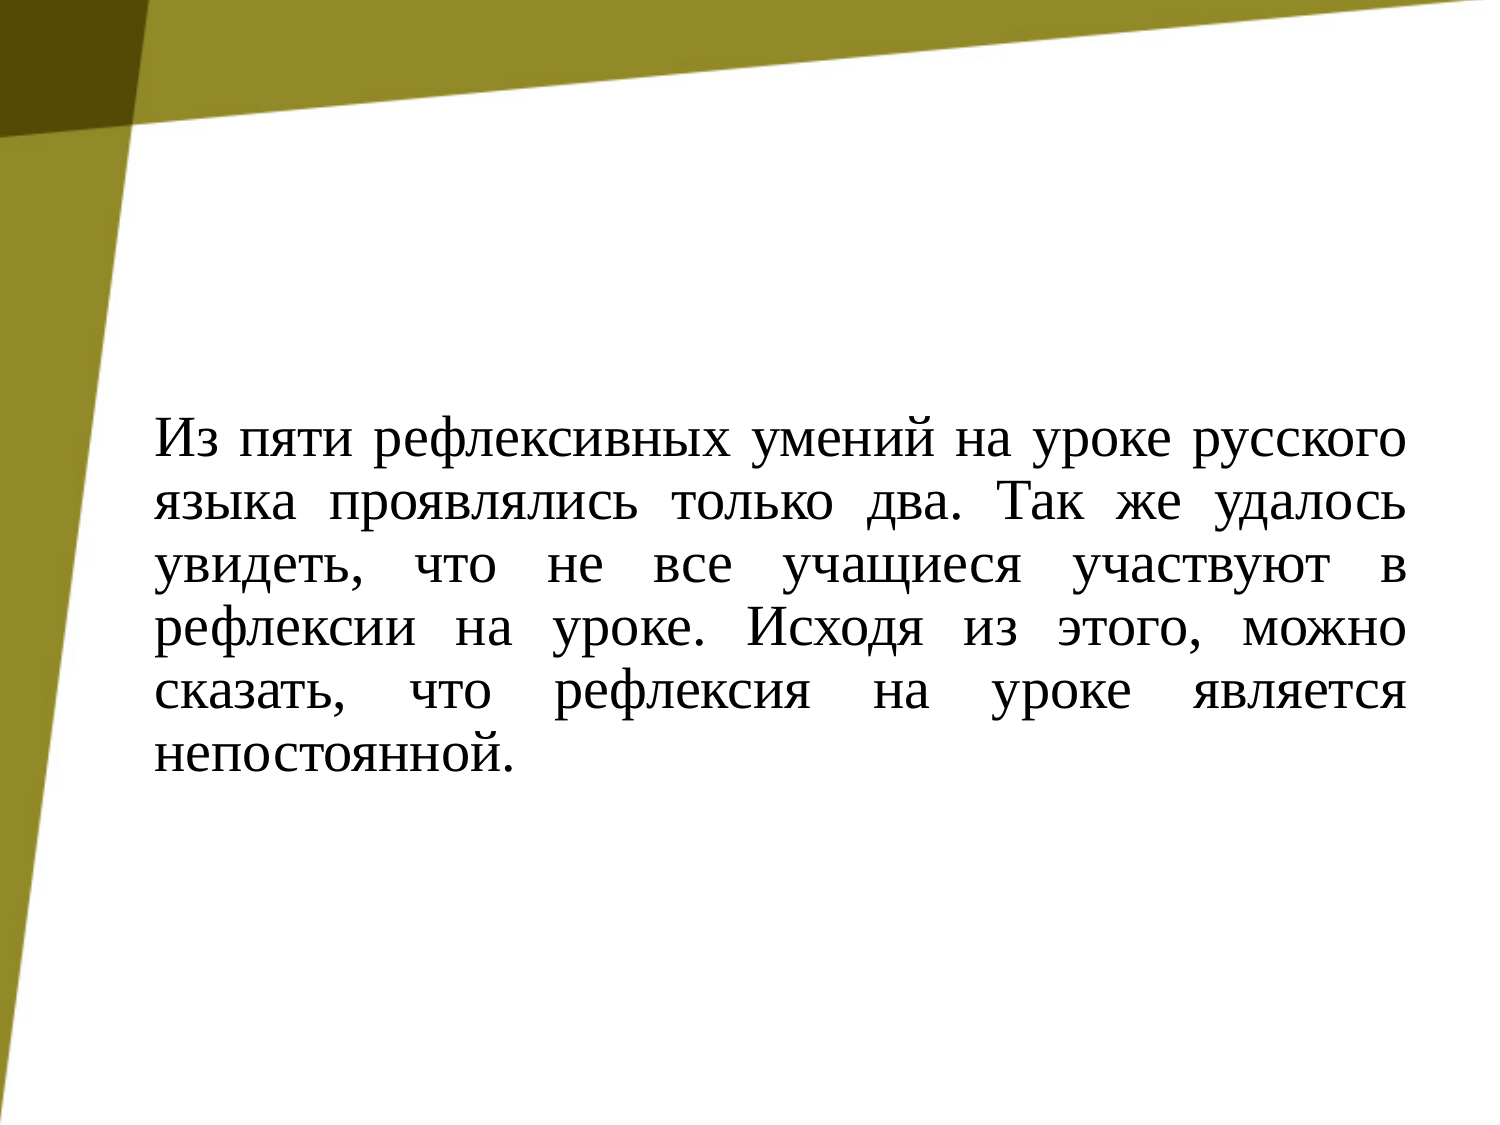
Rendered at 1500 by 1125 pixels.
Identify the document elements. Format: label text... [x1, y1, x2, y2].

picture [0, 0, 1500, 1125]
list Из пяти рефлексивных умений на уроке русского языка проявлялись только два. Так же удалось увидеть, что не все учащиеся участвуют в рефлексии на уроке. Исходя из этого, можно сказать, что рефлексия на уроке является непостоянной. [139, 235, 1424, 1014]
